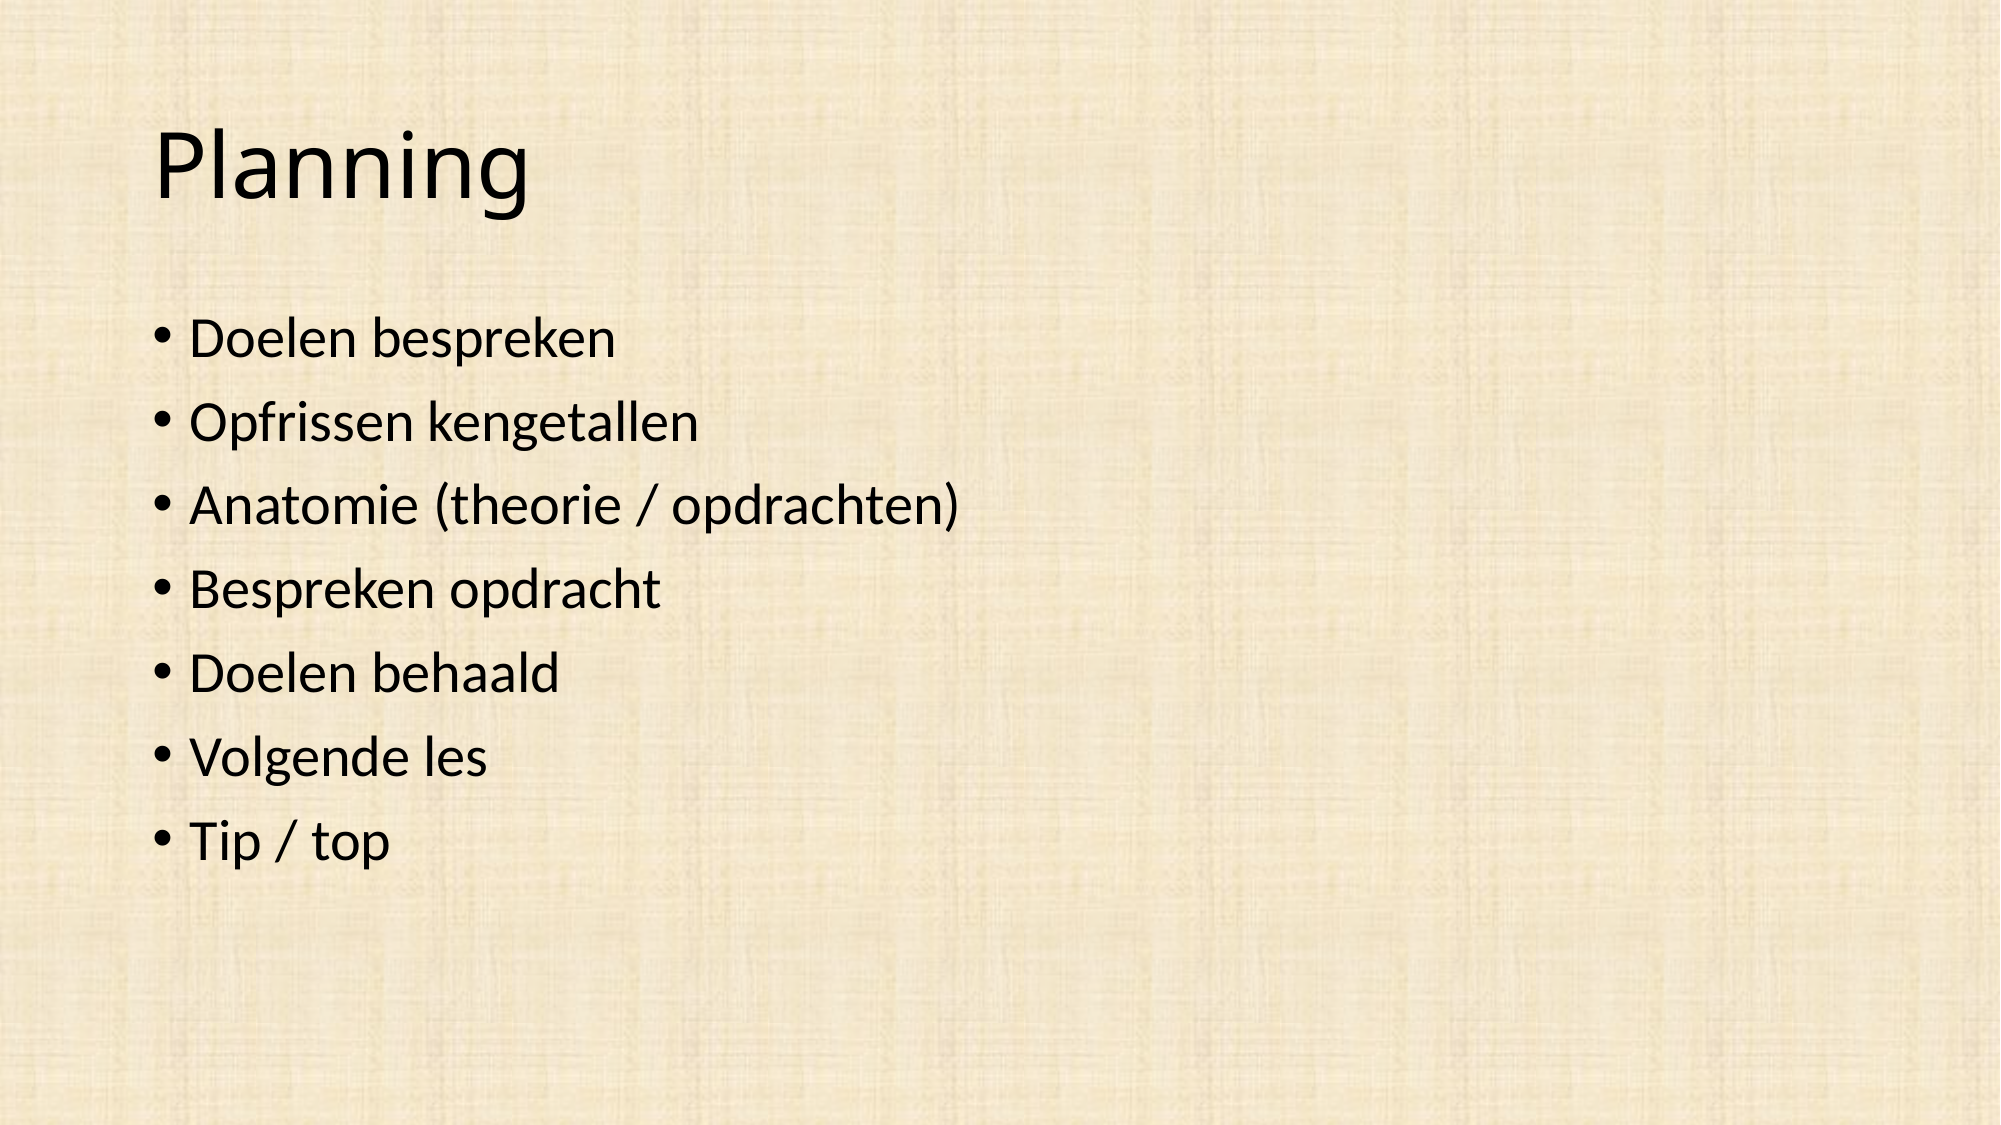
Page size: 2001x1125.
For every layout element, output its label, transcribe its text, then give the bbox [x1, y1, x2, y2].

list Doelen bespreken Opfrissen kengetallen Anatomie (theorie / opdrachten) Bespreken opdracht Doelen behaald Volgende les Tip / top [137, 299, 1863, 1014]
title Planning [137, 59, 1863, 278]
